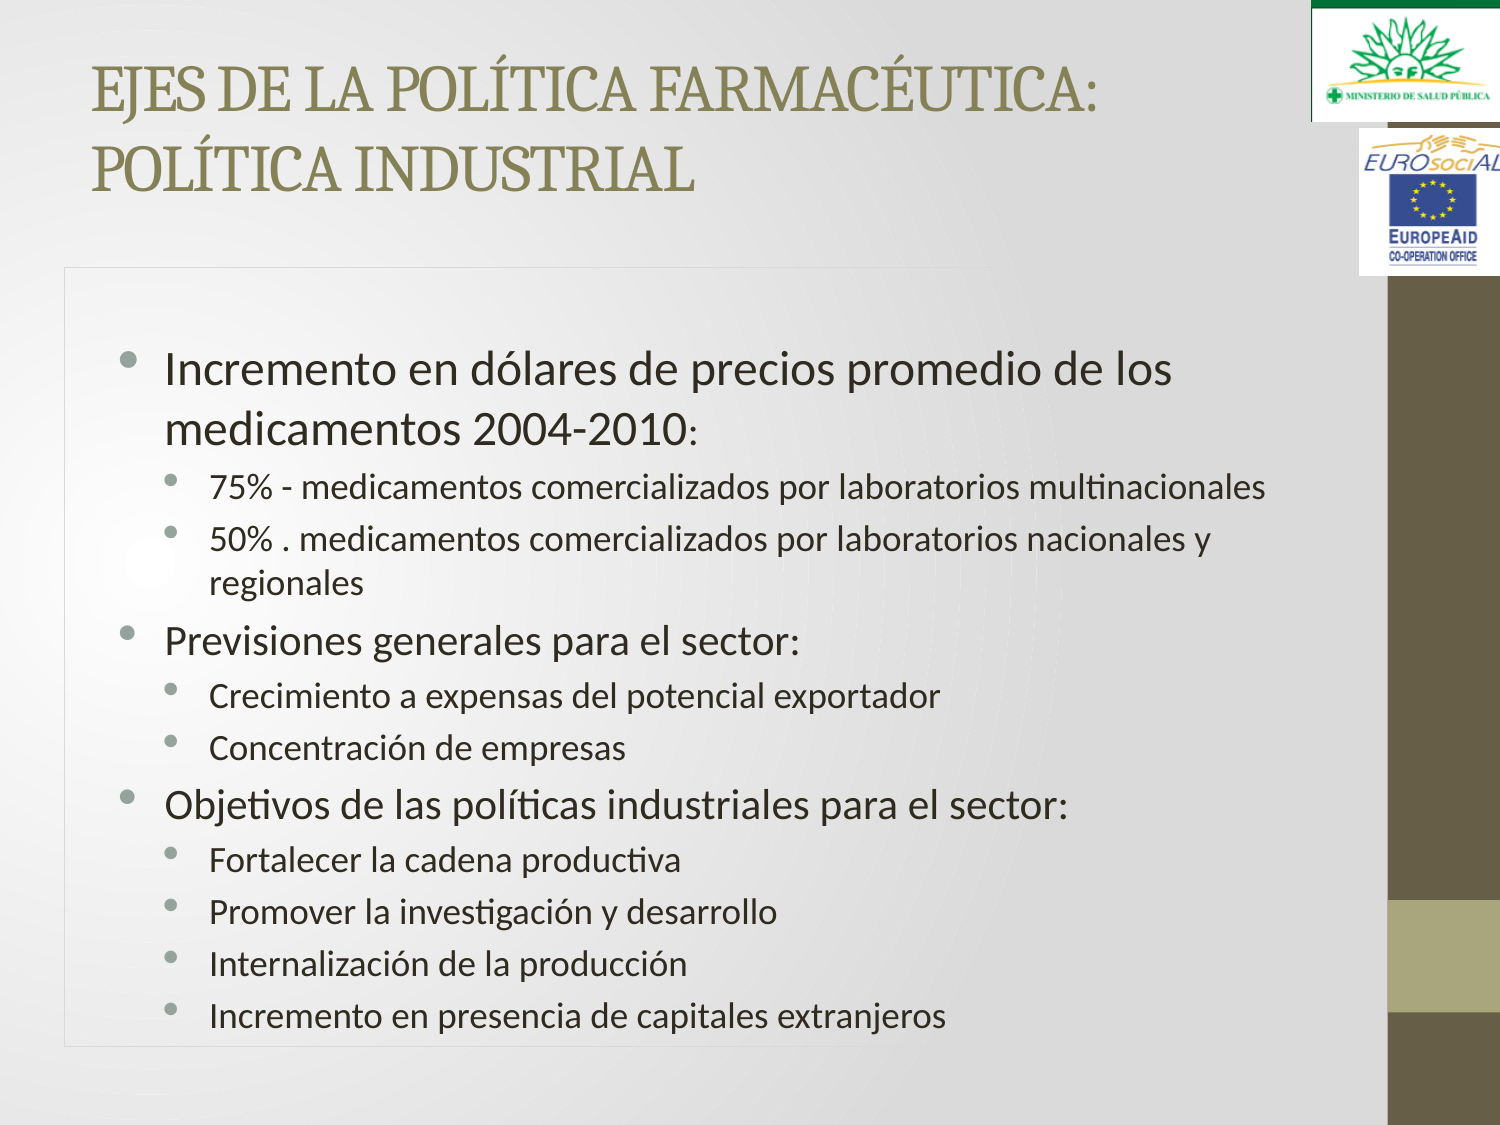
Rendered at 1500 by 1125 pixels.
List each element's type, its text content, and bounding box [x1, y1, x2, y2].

list Incremento en dólares de precios promedio de los medicamentos 2004-2010: 75% - medicamentos comercializados por laboratorios multinacionales 50% . medicamentos comercializados por laboratorios nacionales y regionales Previsiones generales para el sector: Crecimiento a expensas del potencial exportador Concentración de empresas Objetivos de las políticas industriales para el sector: Fortalecer la cadena productiva Promover la investigación y desarrollo Internalización de la producción Incremento en presencia de capitales extranjeros [64, 267, 1341, 1047]
picture [1359, 128, 1500, 277]
title EJES DE LA POLÍTICA FARMACÉUTICA: POLÍTICA INDUSTRIAL [75, 31, 1263, 219]
picture [1310, 0, 1500, 122]
